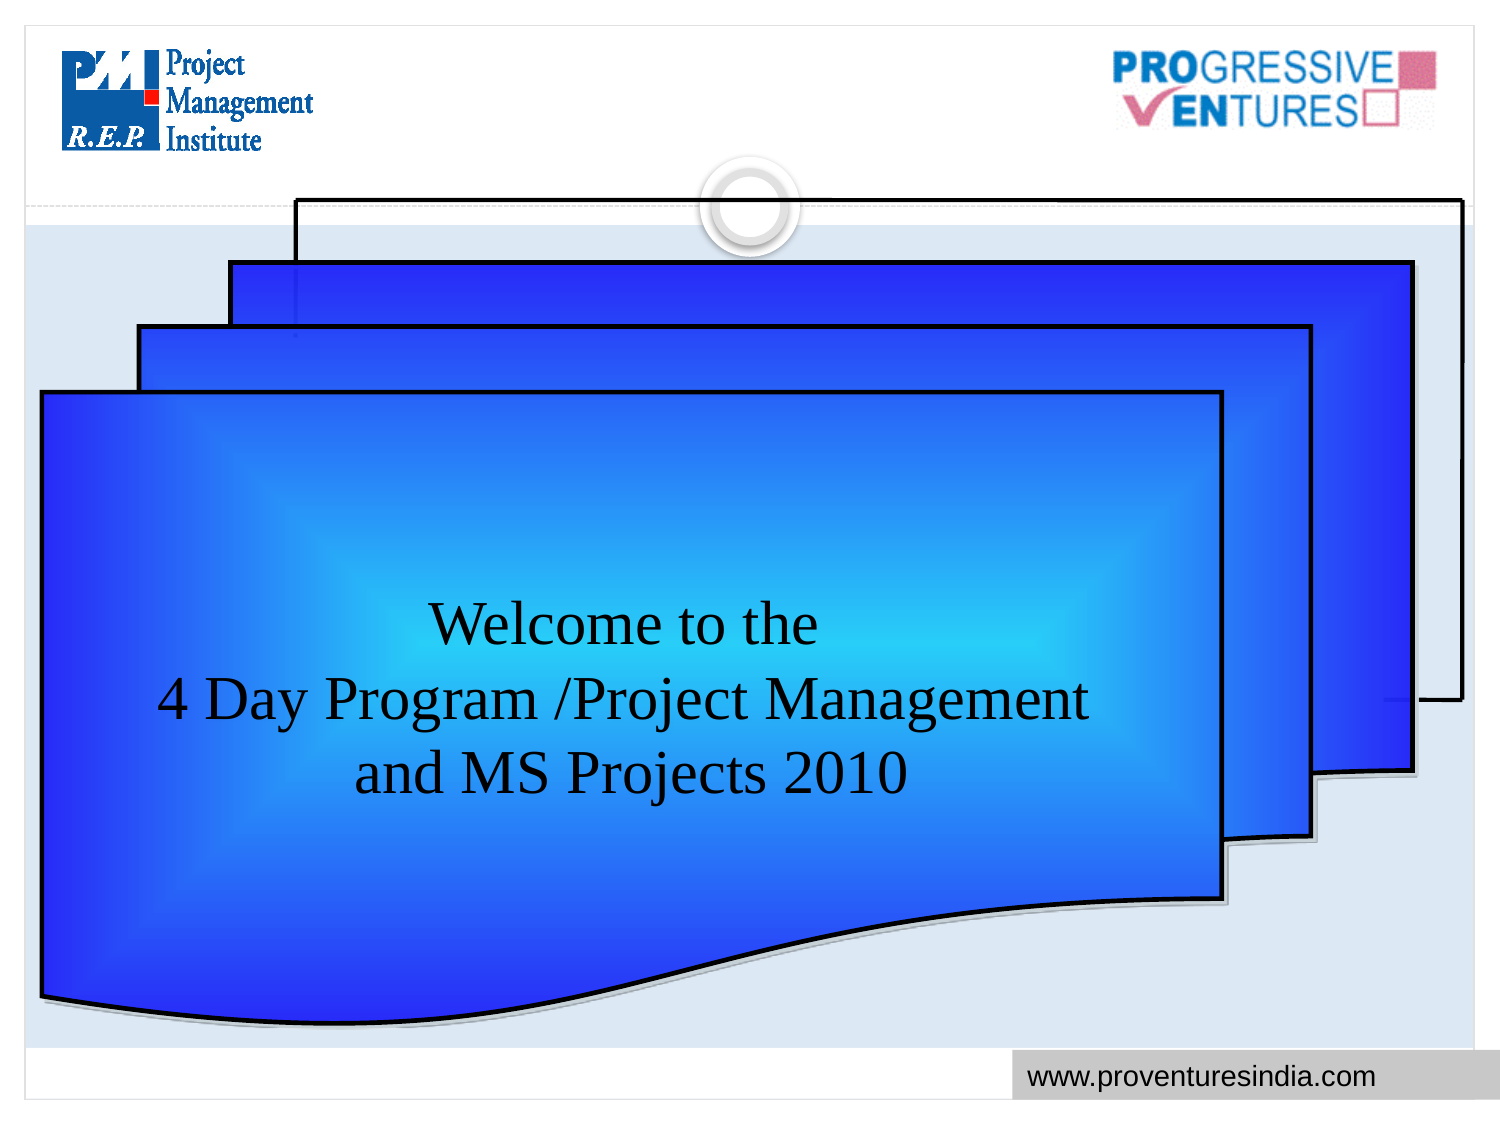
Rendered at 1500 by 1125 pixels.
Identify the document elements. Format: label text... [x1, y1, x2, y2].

picture [62, 49, 313, 152]
picture [1112, 49, 1439, 130]
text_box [295, 199, 1463, 701]
text_box Welcome to the 4 Day Program /Project Management and MS Projects 2010 [41, 262, 1413, 1024]
text_box www.proventuresindia.com [1012, 1049, 1500, 1100]
